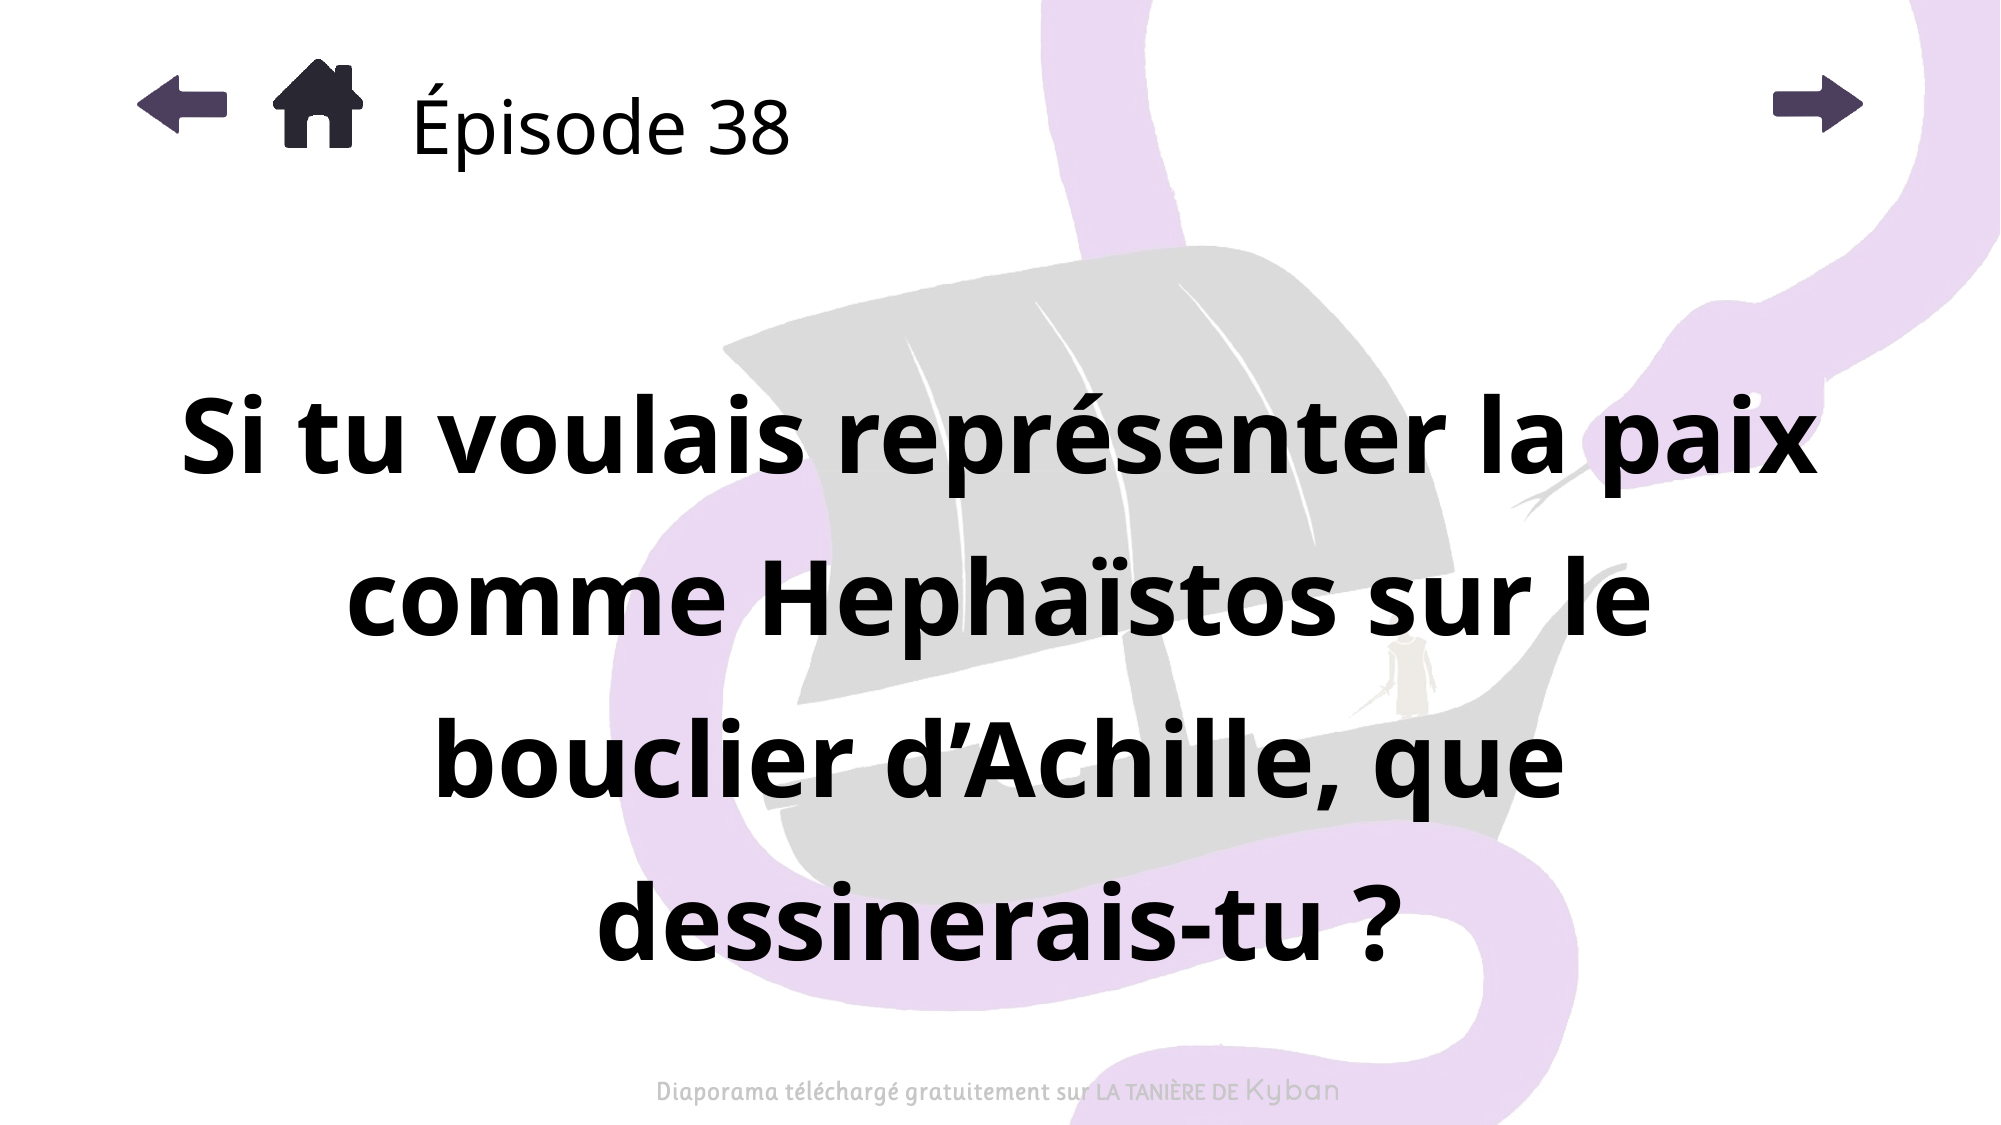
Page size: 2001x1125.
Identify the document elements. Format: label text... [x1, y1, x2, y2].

title Épisode 38 [395, 59, 1863, 202]
list Si tu voulais représenter la paix comme Hephaïstos sur le bouclier d’Achille, que dessinerais-tu ? [137, 299, 1863, 1014]
picture [0, 0, 2001, 1125]
